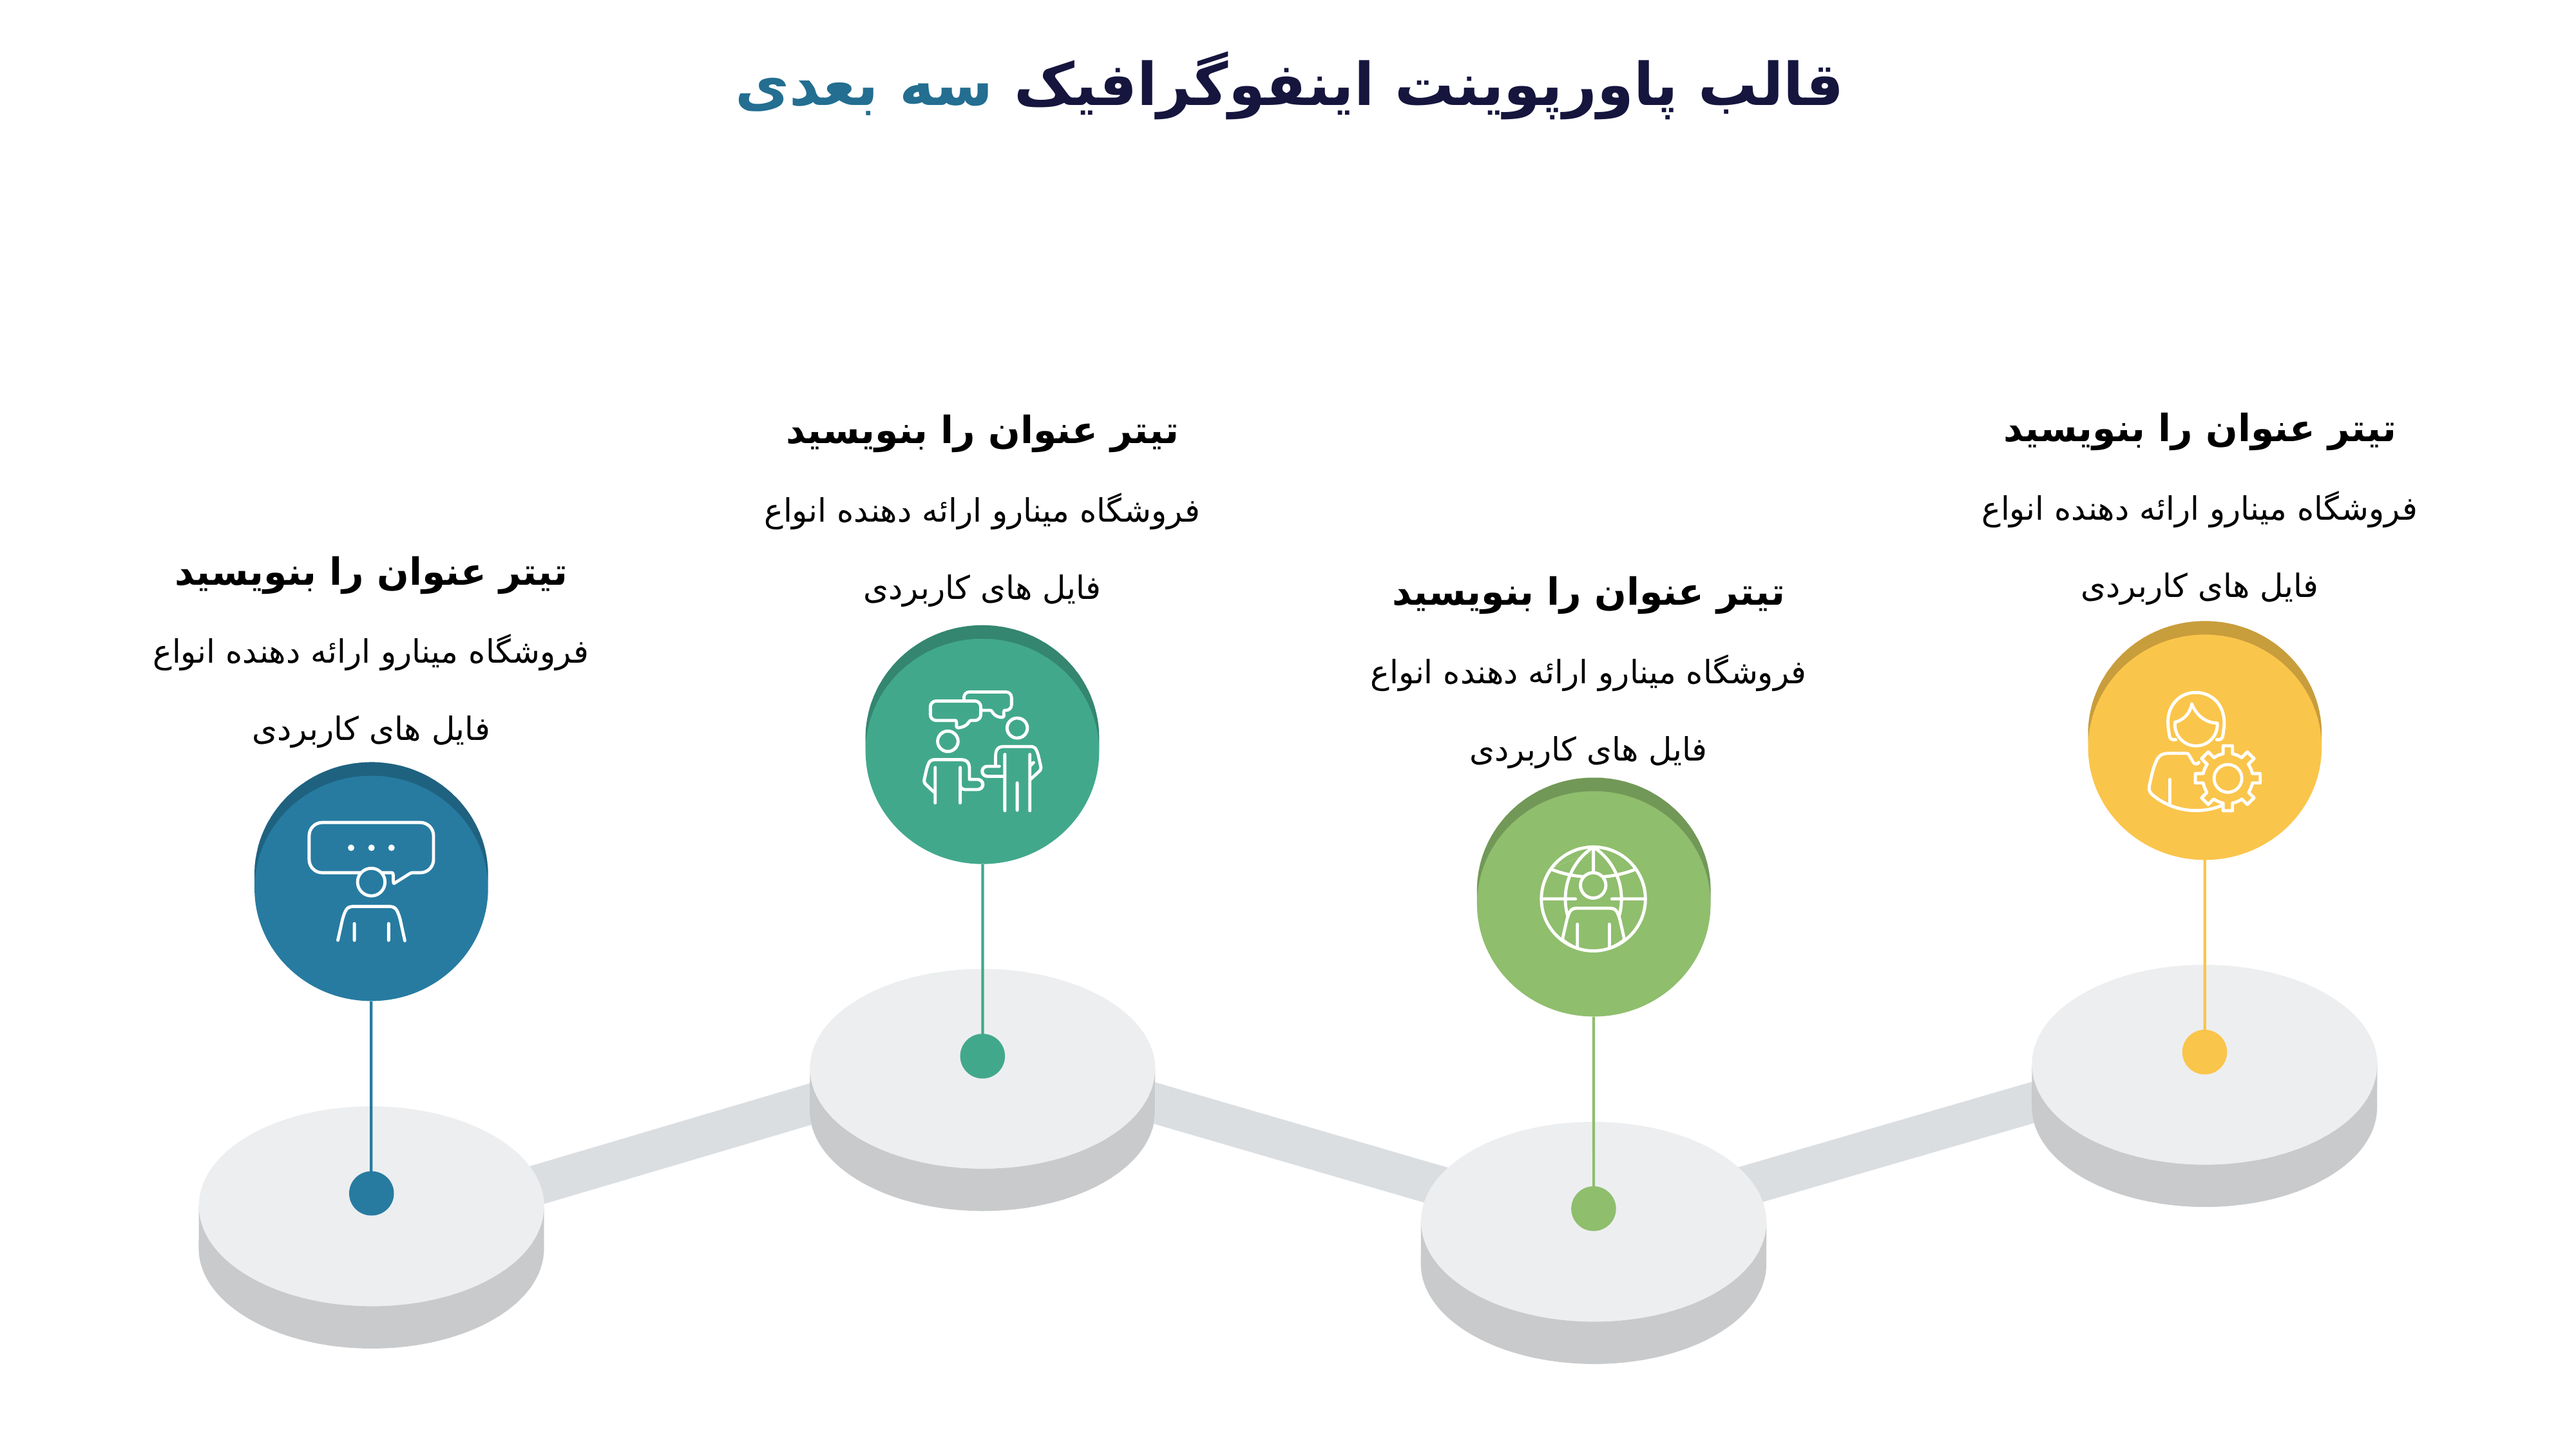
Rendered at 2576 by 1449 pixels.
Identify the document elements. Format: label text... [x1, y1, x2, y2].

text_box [809, 959, 1156, 1211]
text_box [2032, 955, 2378, 1208]
text_box تیتر عنوان را بنویسید فروشگاه مینارو ارائه دهنده انواع فایل های کاربردی [753, 355, 1212, 611]
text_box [865, 625, 1100, 1079]
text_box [1476, 777, 1711, 1231]
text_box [198, 1096, 545, 1349]
text_box تیتر عنوان را بنویسید فروشگاه مینارو ارائه دهنده انواع فایل های کاربردی [142, 497, 600, 752]
text_box قالب پاورپوینت اینفوگرافیک سه بعدی [0, 41, 2576, 122]
text_box تیتر عنوان را بنویسید فروشگاه مینارو ارائه دهنده انواع فایل های کاربردی [1970, 354, 2429, 609]
text_box تیتر عنوان را بنویسید فروشگاه مینارو ارائه دهنده انواع فایل های کاربردی [1359, 518, 1818, 772]
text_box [254, 762, 488, 1216]
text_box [2088, 621, 2322, 1075]
text_box [545, 1104, 809, 1213]
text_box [1420, 1112, 1768, 1365]
text_box [1711, 1068, 2032, 1180]
text_box [1156, 1103, 1420, 1181]
